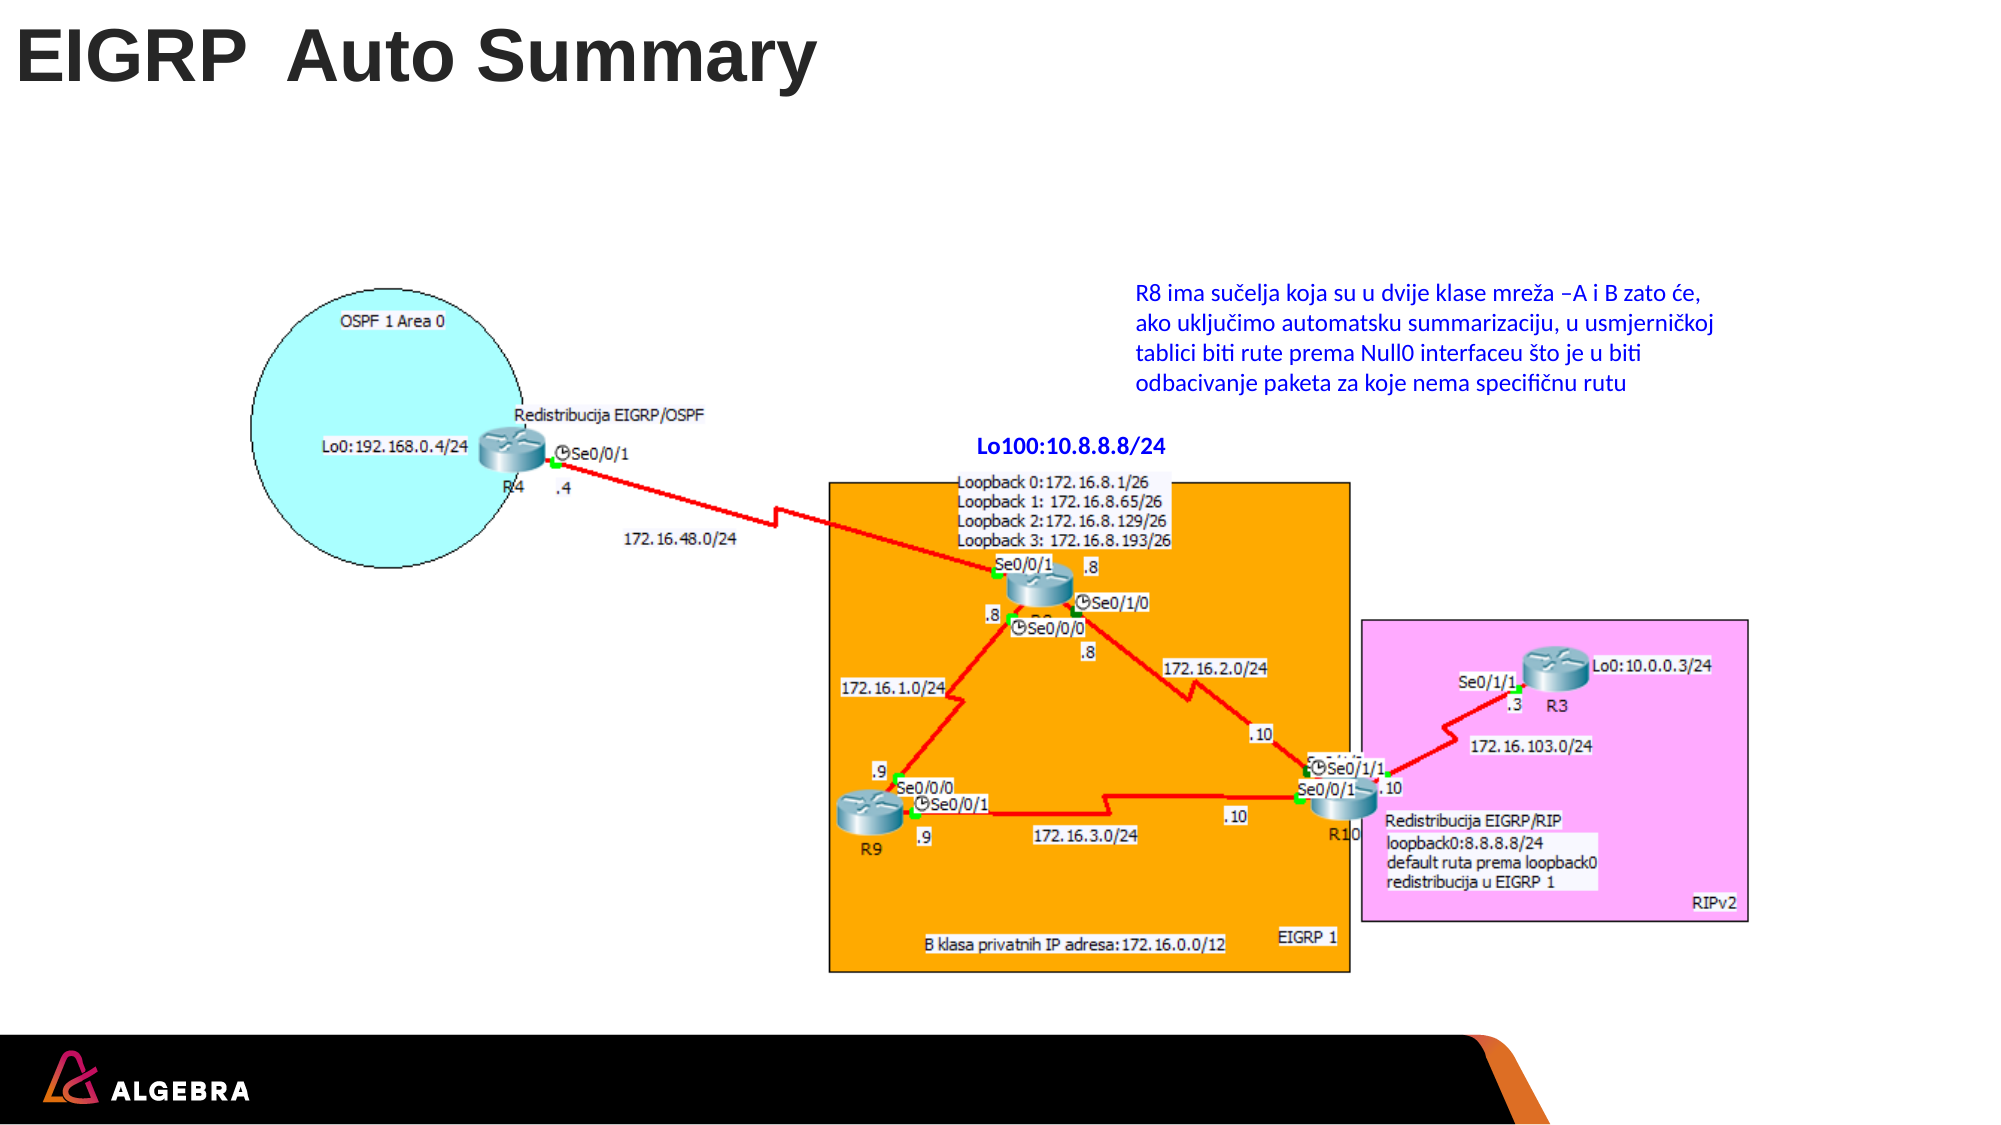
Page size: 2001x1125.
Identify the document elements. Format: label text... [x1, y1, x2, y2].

picture [0, 1034, 1733, 1125]
picture [249, 269, 1752, 985]
title EIGRP Auto Summary [0, 0, 1739, 115]
